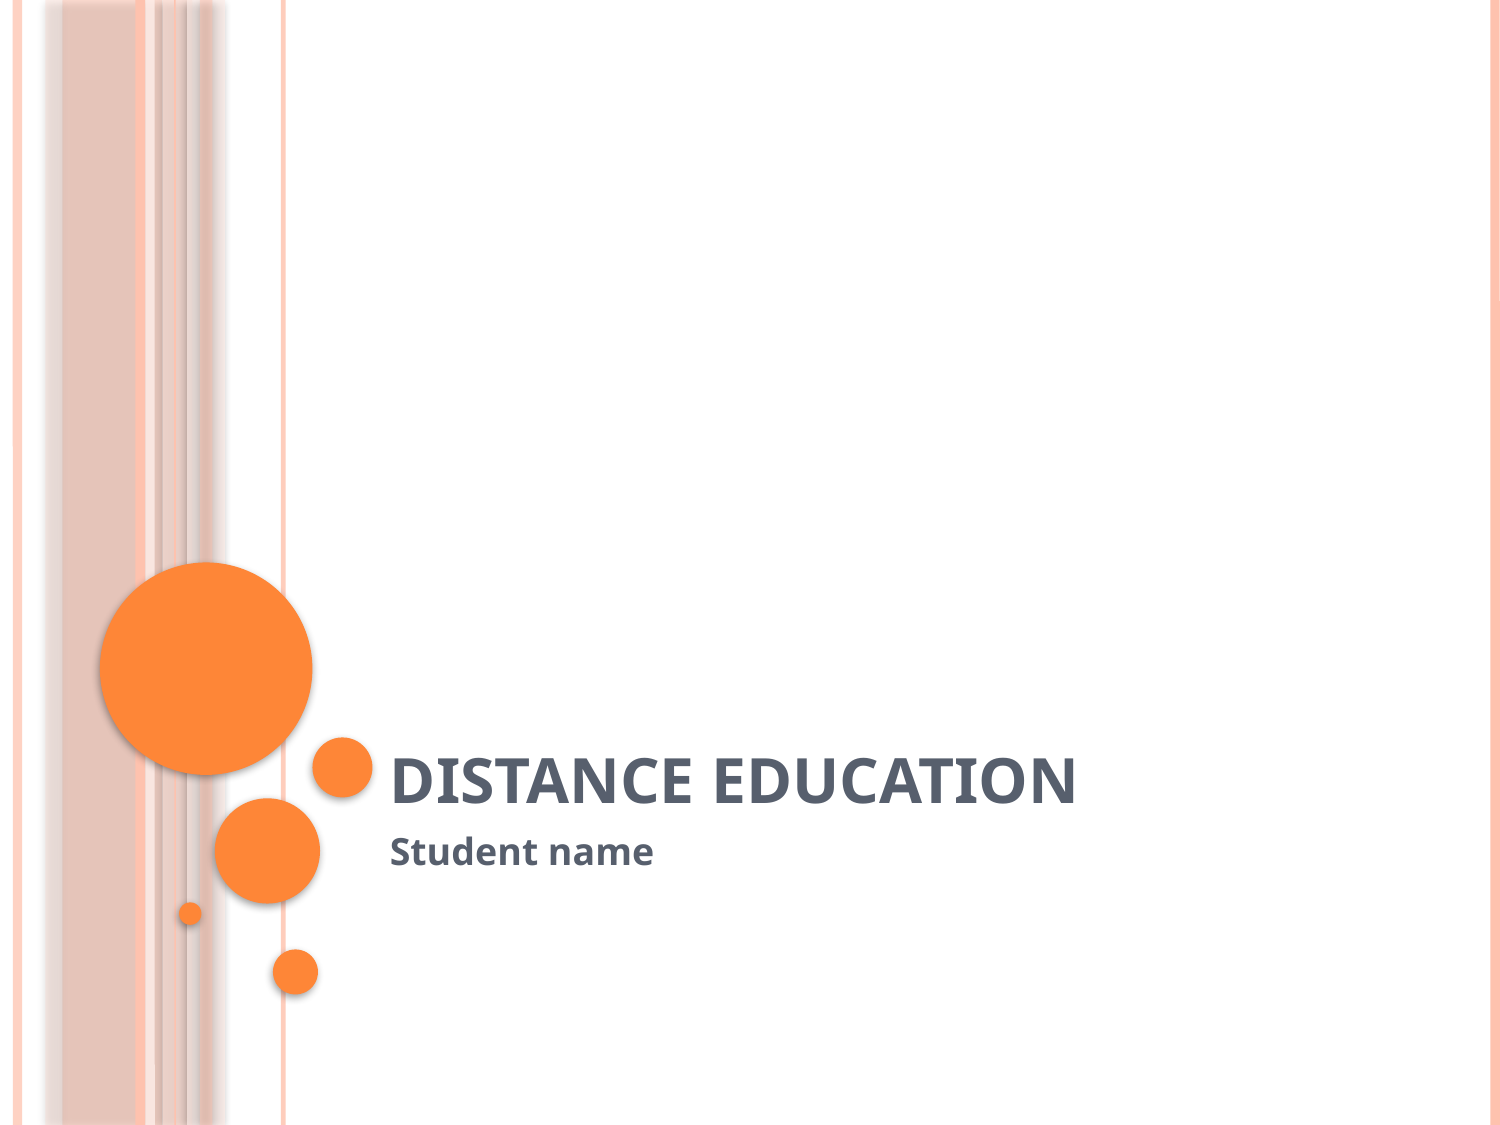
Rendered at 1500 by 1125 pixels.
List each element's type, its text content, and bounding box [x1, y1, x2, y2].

title Distance Education [375, 512, 1388, 820]
subtitle Student name [375, 820, 1388, 1046]
